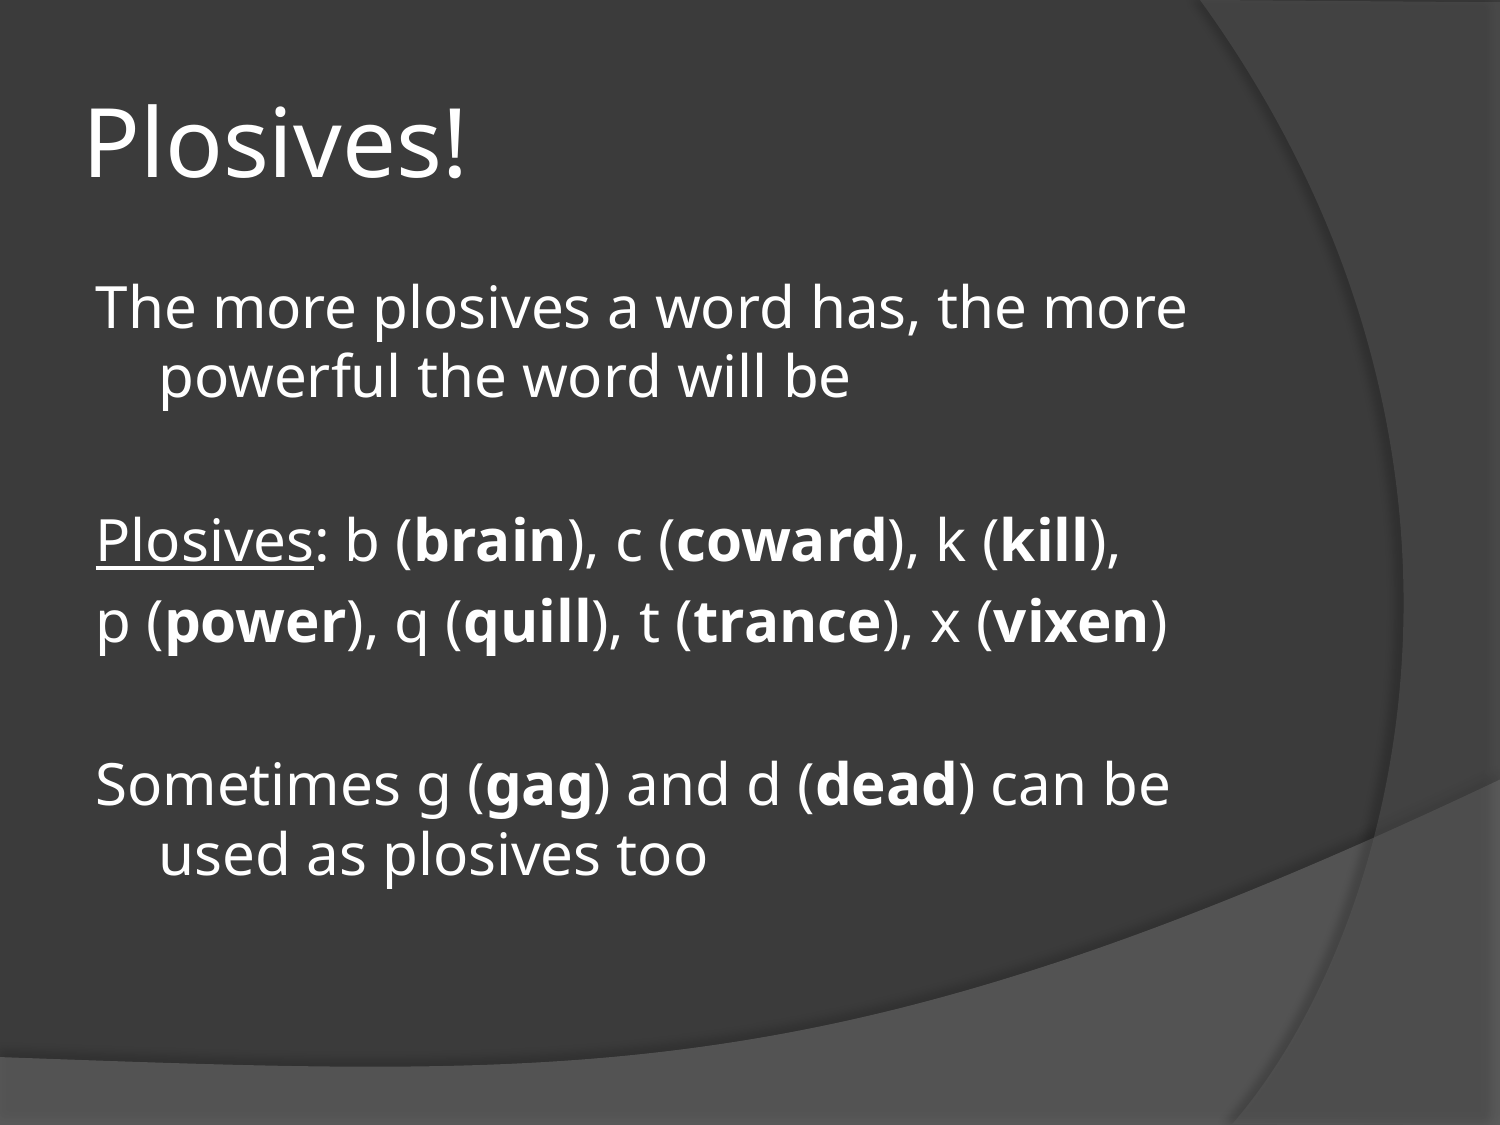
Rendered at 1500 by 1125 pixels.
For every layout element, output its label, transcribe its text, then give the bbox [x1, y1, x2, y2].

title Plosives! [75, 45, 1300, 233]
list The more plosives a word has, the more powerful the word will be Plosives: b (brain), c (coward), k (kill), p (power), q (quill), t (trance), x (vixen) Sometimes g (gag) and d (dead) can be used as plosives too [75, 262, 1300, 1005]
